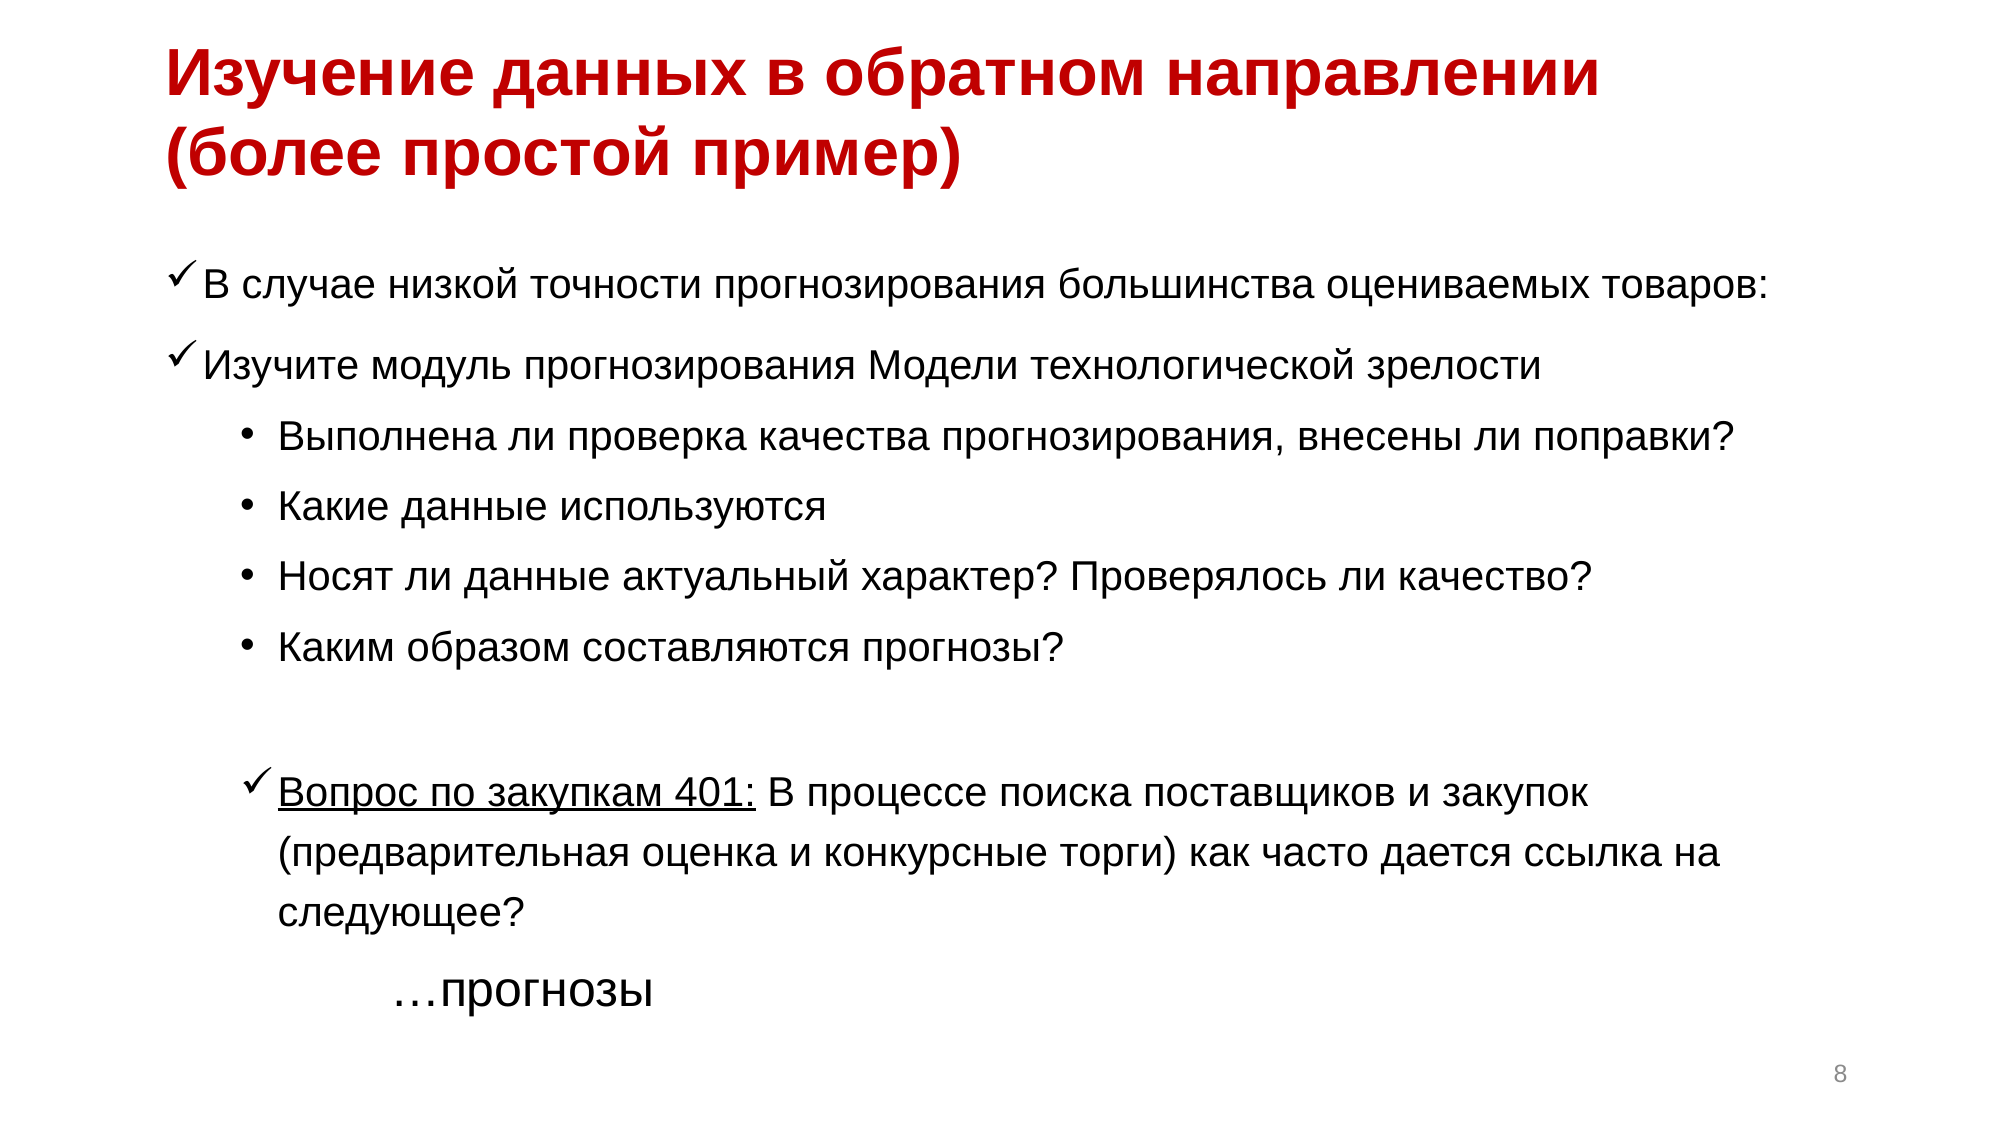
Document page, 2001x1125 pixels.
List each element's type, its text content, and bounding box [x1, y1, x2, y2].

slide_number 8 [1412, 1042, 1863, 1103]
title Изучение данных в обратном направлении (более простой пример) [150, 0, 1875, 218]
list В случае низкой точности прогнозирования большинства оцениваемых товаров: Изучите модуль прогнозирования Модели технологической зрелости Выполнена ли проверка качества прогнозирования, внесены ли поправки? Какие данные используются Носят ли данные актуальный характер? Проверялось ли качество? Каким образом составляются прогнозы? Вопрос по закупкам 401: В процессе поиска поставщиков и закупок (предварительная оценка и конкурсные торги) как часто дается ссылка на следующее? …прогнозы [150, 239, 1945, 1103]
